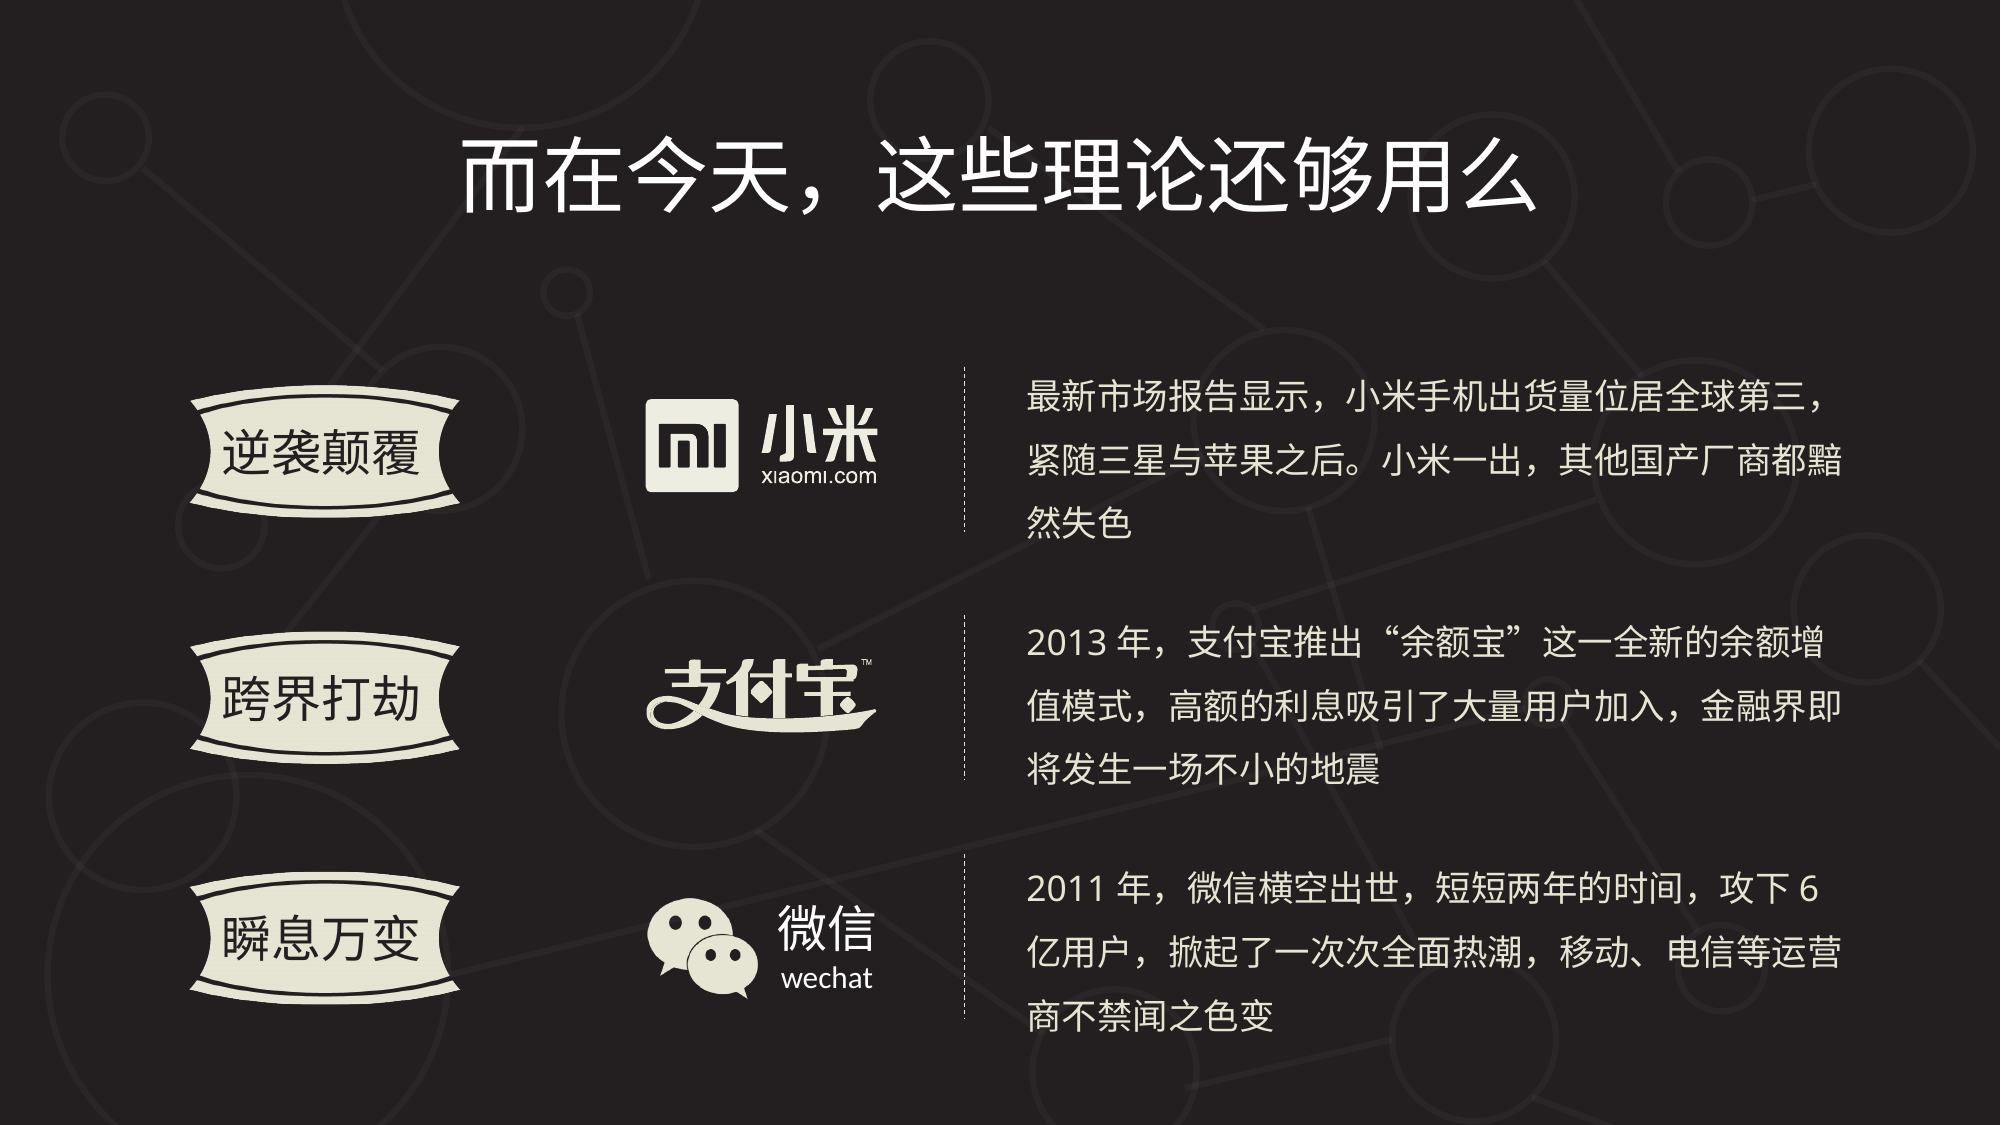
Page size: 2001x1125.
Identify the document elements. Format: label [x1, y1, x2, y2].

text_box [645, 399, 878, 493]
text_box [173, 385, 477, 518]
text_box [646, 659, 877, 735]
text_box [47, 0, 2000, 1125]
text_box [173, 631, 477, 765]
text_box [173, 871, 477, 1005]
picture [647, 898, 758, 999]
